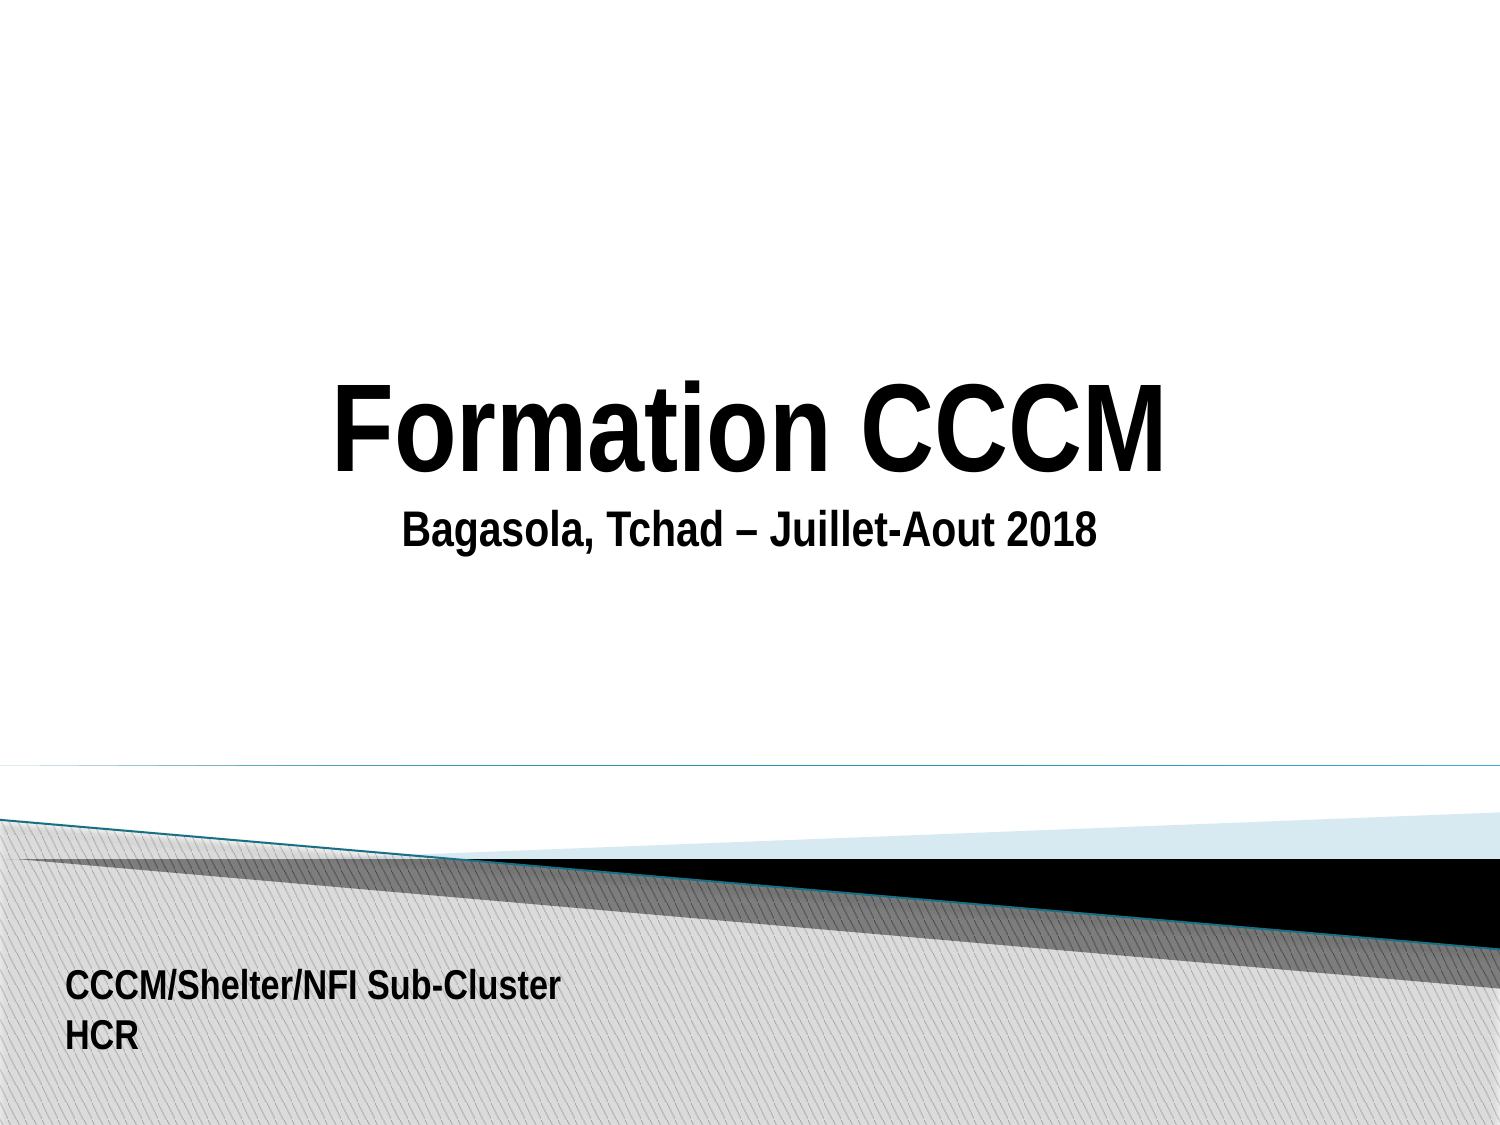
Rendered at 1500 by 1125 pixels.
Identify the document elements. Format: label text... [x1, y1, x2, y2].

picture [5, 859, 1500, 989]
text_box Formation CCCM Bagasola, Tchad – Juillet-Aout 2018 [316, 189, 1184, 565]
text_box CCCM/Shelter/NFI Sub-Cluster HCR [49, 950, 713, 1066]
